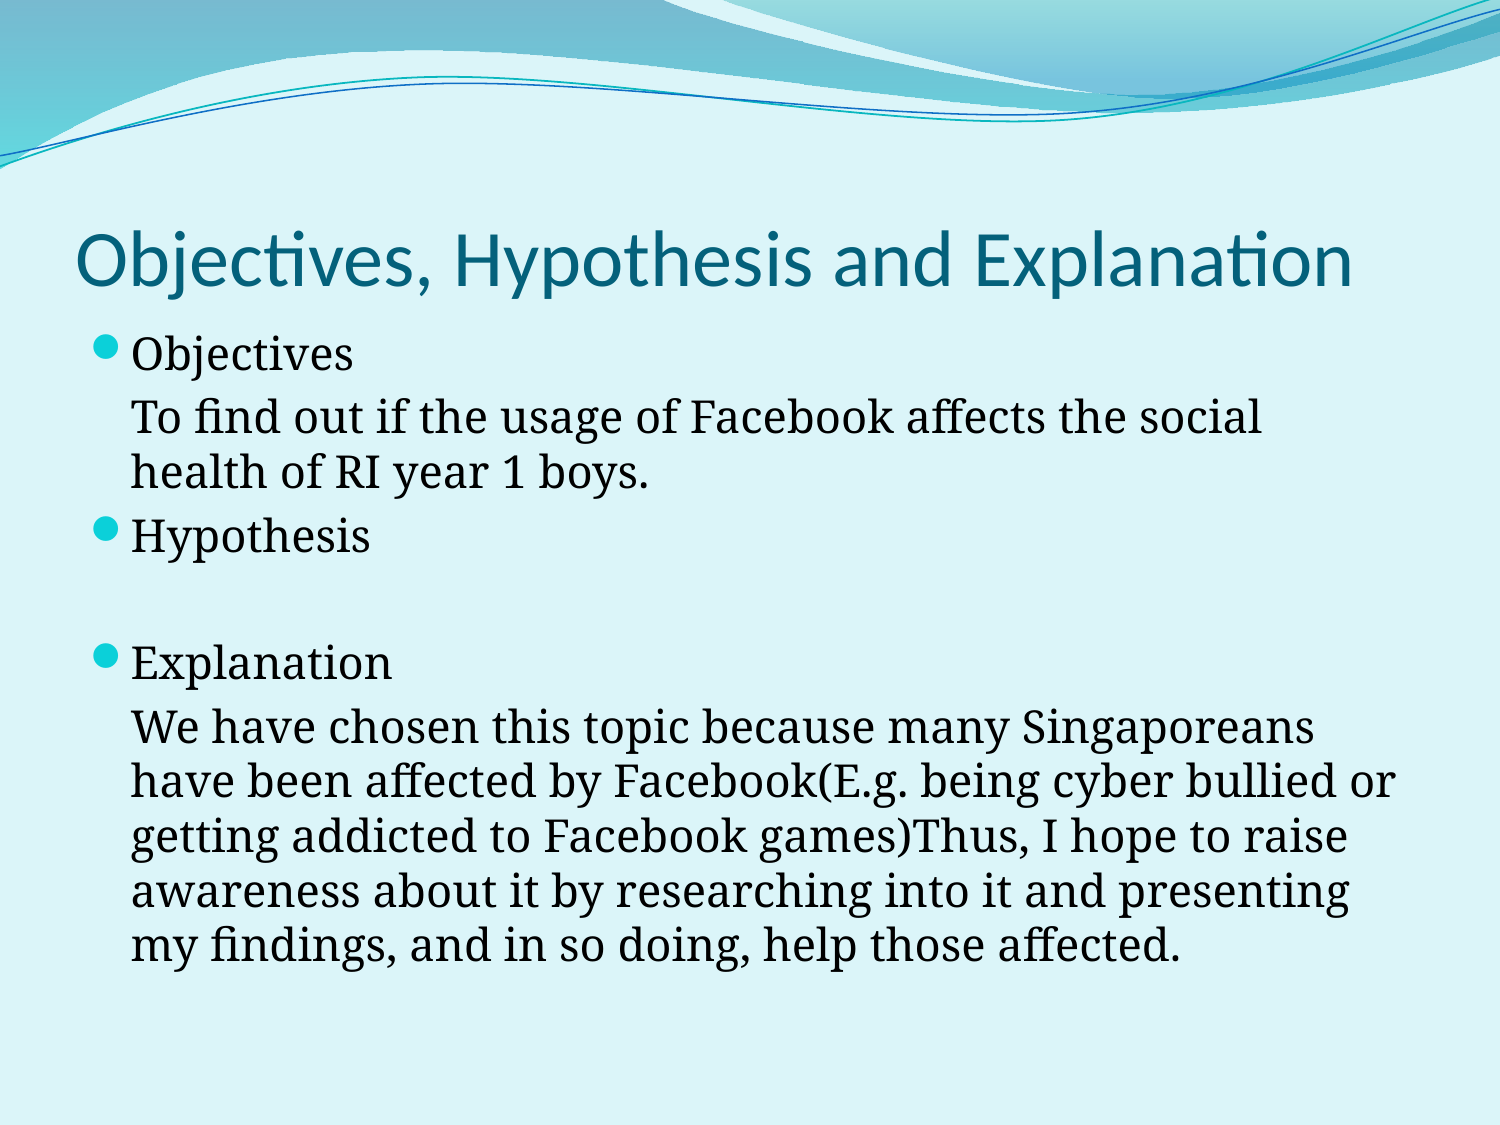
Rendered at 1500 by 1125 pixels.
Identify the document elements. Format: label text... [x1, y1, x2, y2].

title Objectives, Hypothesis and Explanation [75, 115, 1425, 303]
list Objectives To find out if the usage of Facebook affects the social health of RI year 1 boys. Hypothesis Explanation We have chosen this topic because many Singaporeans have been affected by Facebook(E.g. being cyber bullied or getting addicted to Facebook games)Thus, I hope to raise awareness about it by researching into it and presenting my findings, and in so doing, help those affected. [75, 317, 1425, 1038]
